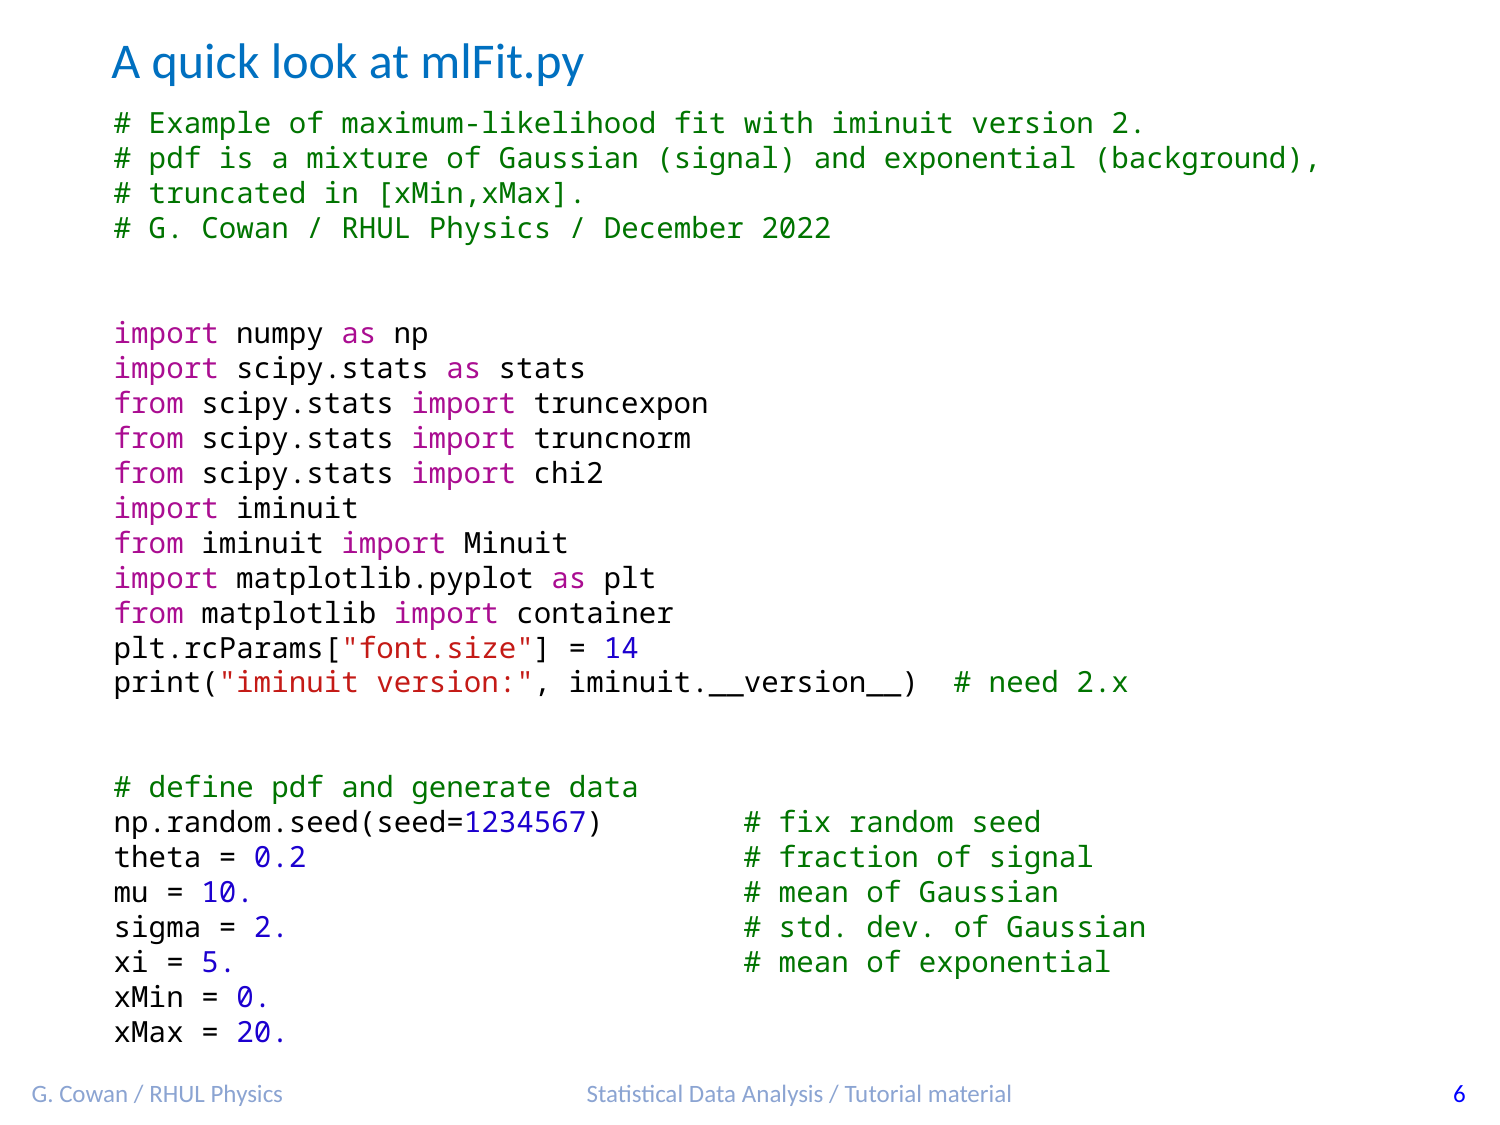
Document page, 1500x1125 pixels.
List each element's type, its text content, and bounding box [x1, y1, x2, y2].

text_box # Example of maximum-likelihood fit with iminuit version 2. # pdf is a mixture of Gaussian (signal) and exponential (background), # truncated in [xMin,xMax]. # G. Cowan / RHUL Physics / December 2022 import numpy as np import scipy.stats as stats from scipy.stats import truncexpon from scipy.stats import truncnorm from scipy.stats import chi2 import iminuit from iminuit import Minuit import matplotlib.pyplot as plt from matplotlib import container plt.rcParams["font.size"] = 14 print("iminuit version:", iminuit.__version__) # need 2.x # define pdf and generate data np.random.seed(seed=1234567) # fix random seed theta = 0.2 # fraction of signal mu = 10. # mean of Gaussian sigma = 2. # std. dev. of Gaussian xi = 5. # mean of exponential xMin = 0. xMax = 20. [98, 97, 1337, 1056]
slide_number G. Cowan / RHUL Physics [16, 1062, 338, 1123]
slide_number 6 [1262, 1062, 1481, 1123]
text_box A quick look at mlFit.py [96, 21, 600, 97]
footer Statistical Data Analysis / Tutorial material [338, 1062, 1262, 1123]
